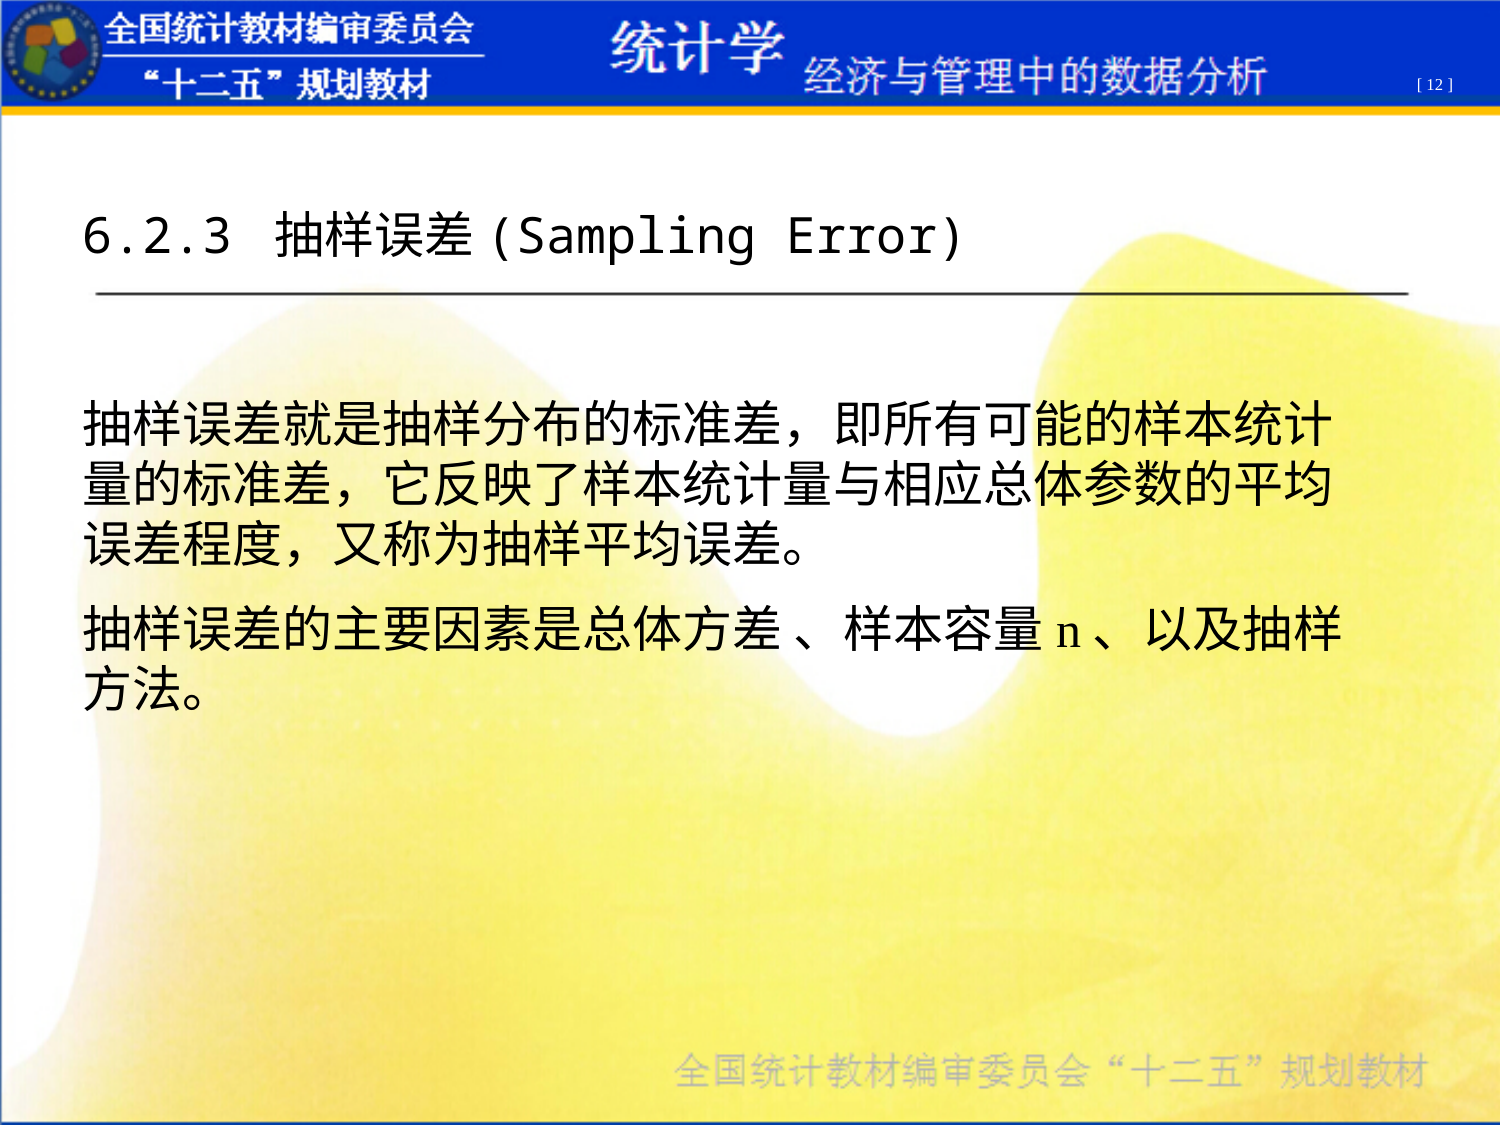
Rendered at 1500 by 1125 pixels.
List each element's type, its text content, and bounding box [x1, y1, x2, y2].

text_box [ 12 ] [1364, 66, 1468, 142]
picture [0, 1, 1500, 1125]
text_box 6.2.3 抽样误差(Sampling Error) [68, 196, 1450, 271]
text_box 抽样误差就是抽样分布的标准差，即所有可能的样本统计量的标准差，它反映了样本统计量与相应总体参数的平均误差程度，又称为抽样平均误差。 抽样误差的主要因素是总体方差 、样本容量n、以及抽样方法。 [68, 385, 1396, 726]
